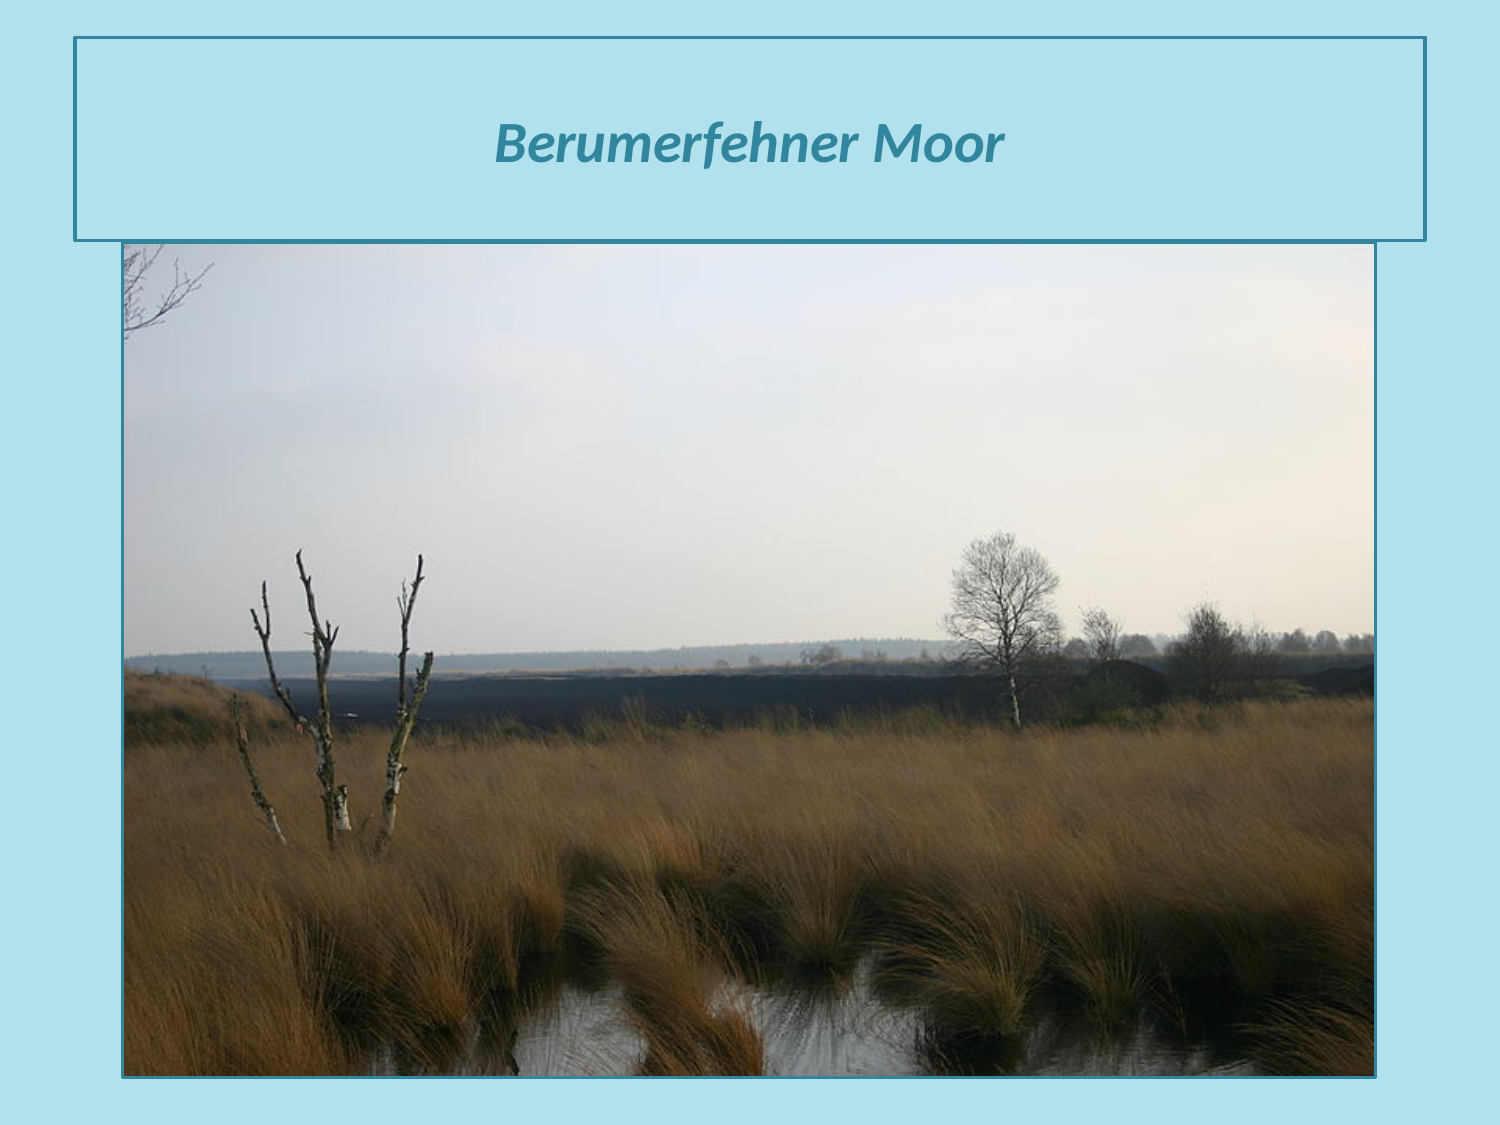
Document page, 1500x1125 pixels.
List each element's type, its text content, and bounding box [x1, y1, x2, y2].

picture [123, 243, 1375, 1077]
title Berumerfehner Moor [75, 37, 1425, 241]
